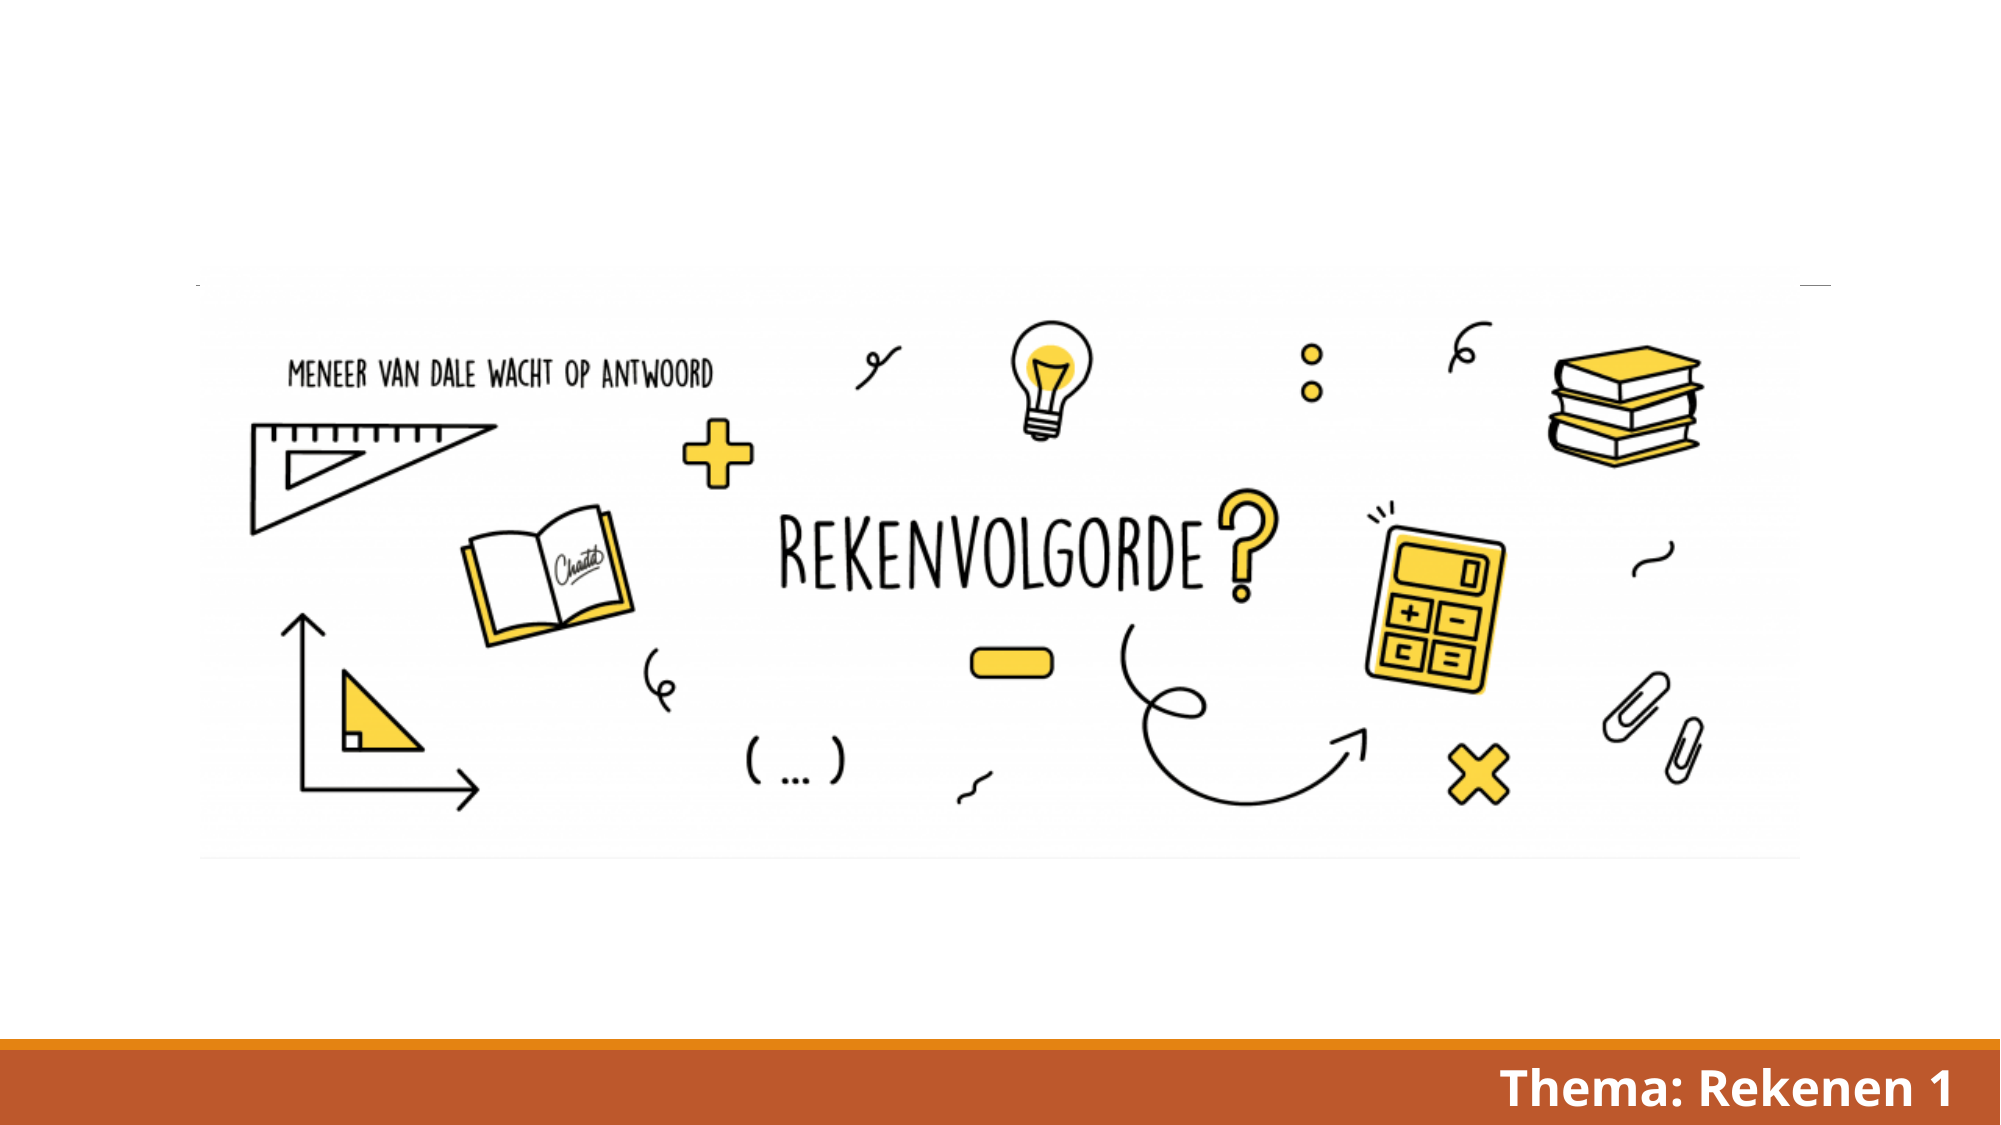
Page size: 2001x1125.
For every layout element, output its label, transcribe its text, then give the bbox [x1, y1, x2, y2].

picture [199, 265, 1801, 860]
text_box Thema: Rekenen 1 [1470, 1049, 1985, 1124]
